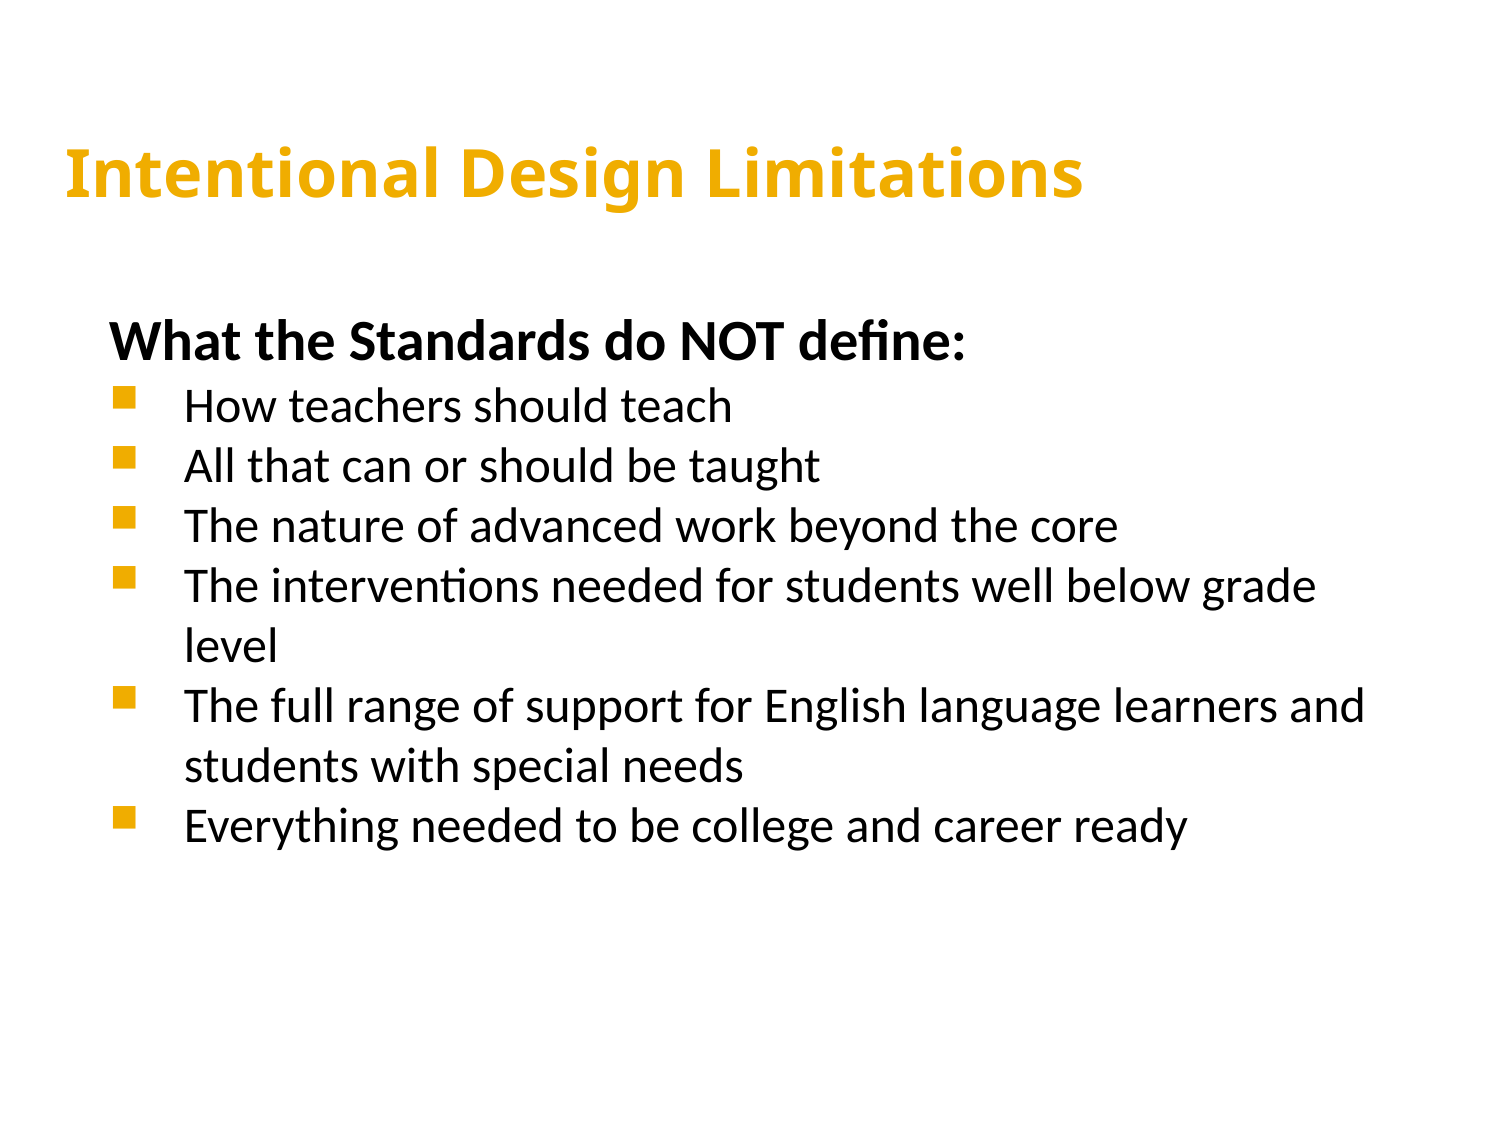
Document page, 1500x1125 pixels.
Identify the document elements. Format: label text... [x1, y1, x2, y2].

title Intentional Design Limitations [50, 37, 1200, 225]
list What the Standards do NOT define: How teachers should teach All that can or should be taught The nature of advanced work beyond the core The interventions needed for students well below grade level The full range of support for English language learners and students with special needs Everything needed to be college and career ready [99, 287, 1407, 976]
